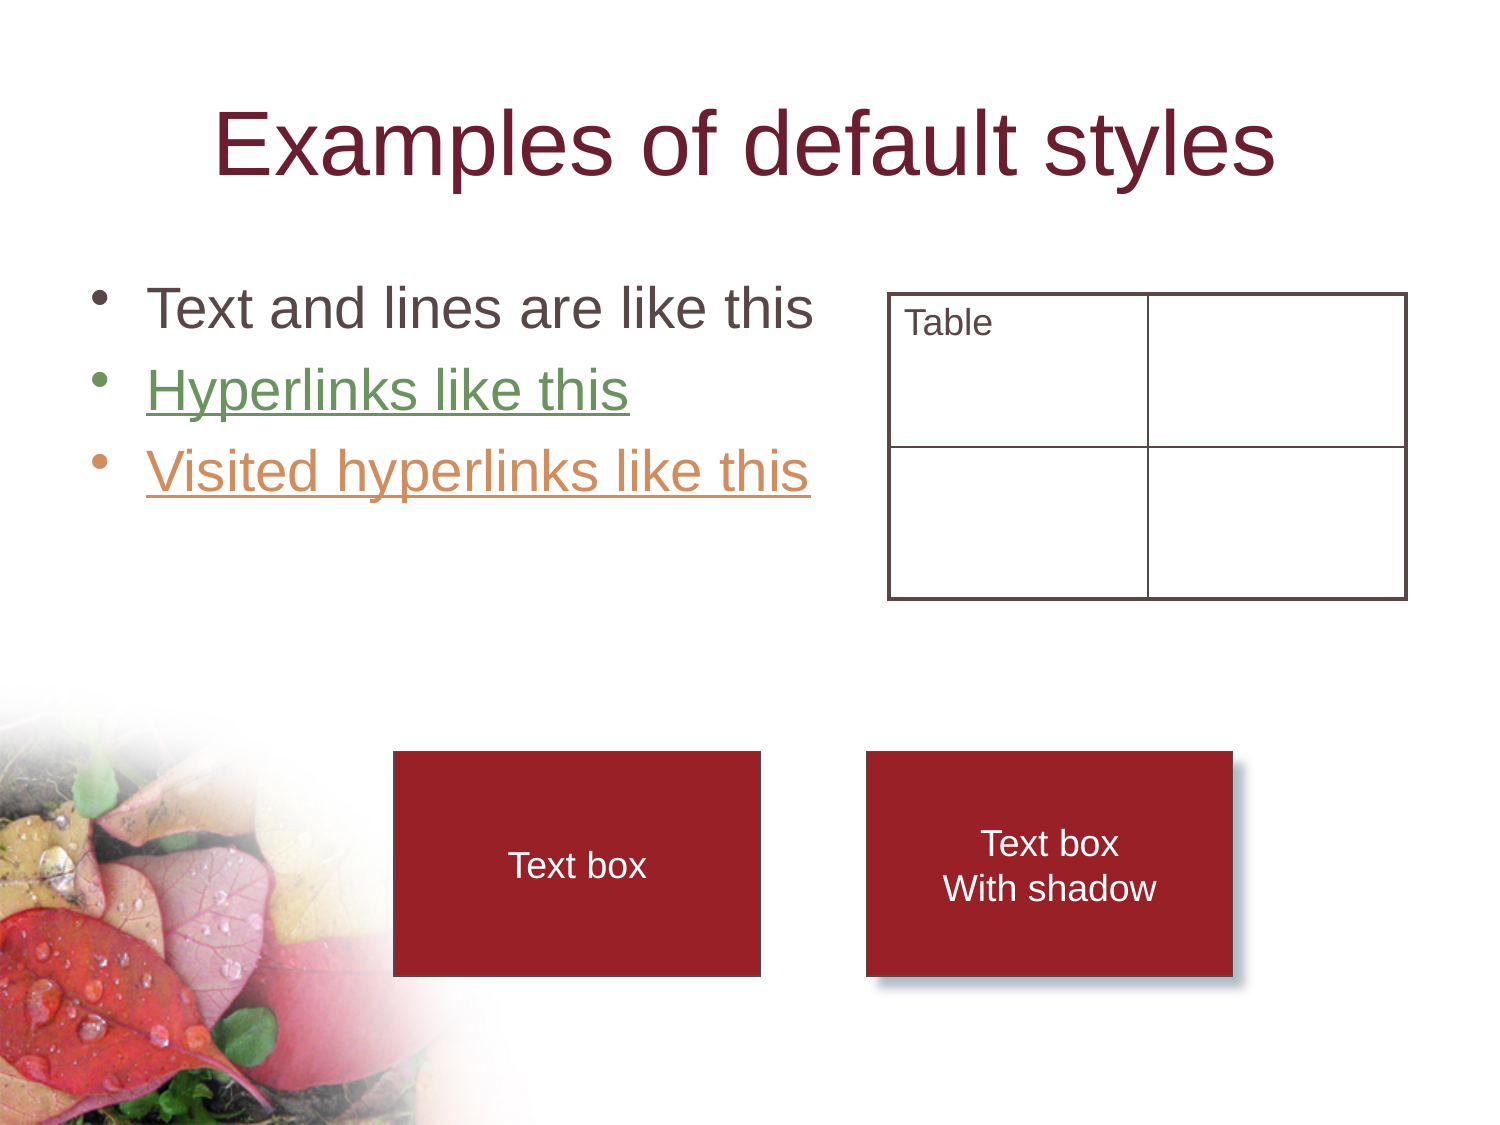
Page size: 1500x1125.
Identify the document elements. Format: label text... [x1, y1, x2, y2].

picture [0, 107, 1360, 1125]
table_cell [1149, 448, 1404, 597]
table_header Table [891, 296, 1147, 446]
table_cell [891, 448, 1147, 597]
text_box Text box [394, 751, 761, 976]
list Text and lines are like this Hyperlinks like this Visited hyperlinks like this [75, 262, 841, 710]
text_box Text box With shadow [866, 751, 1233, 976]
table_header [1149, 296, 1404, 446]
title Examples of default styles [75, 45, 1418, 233]
